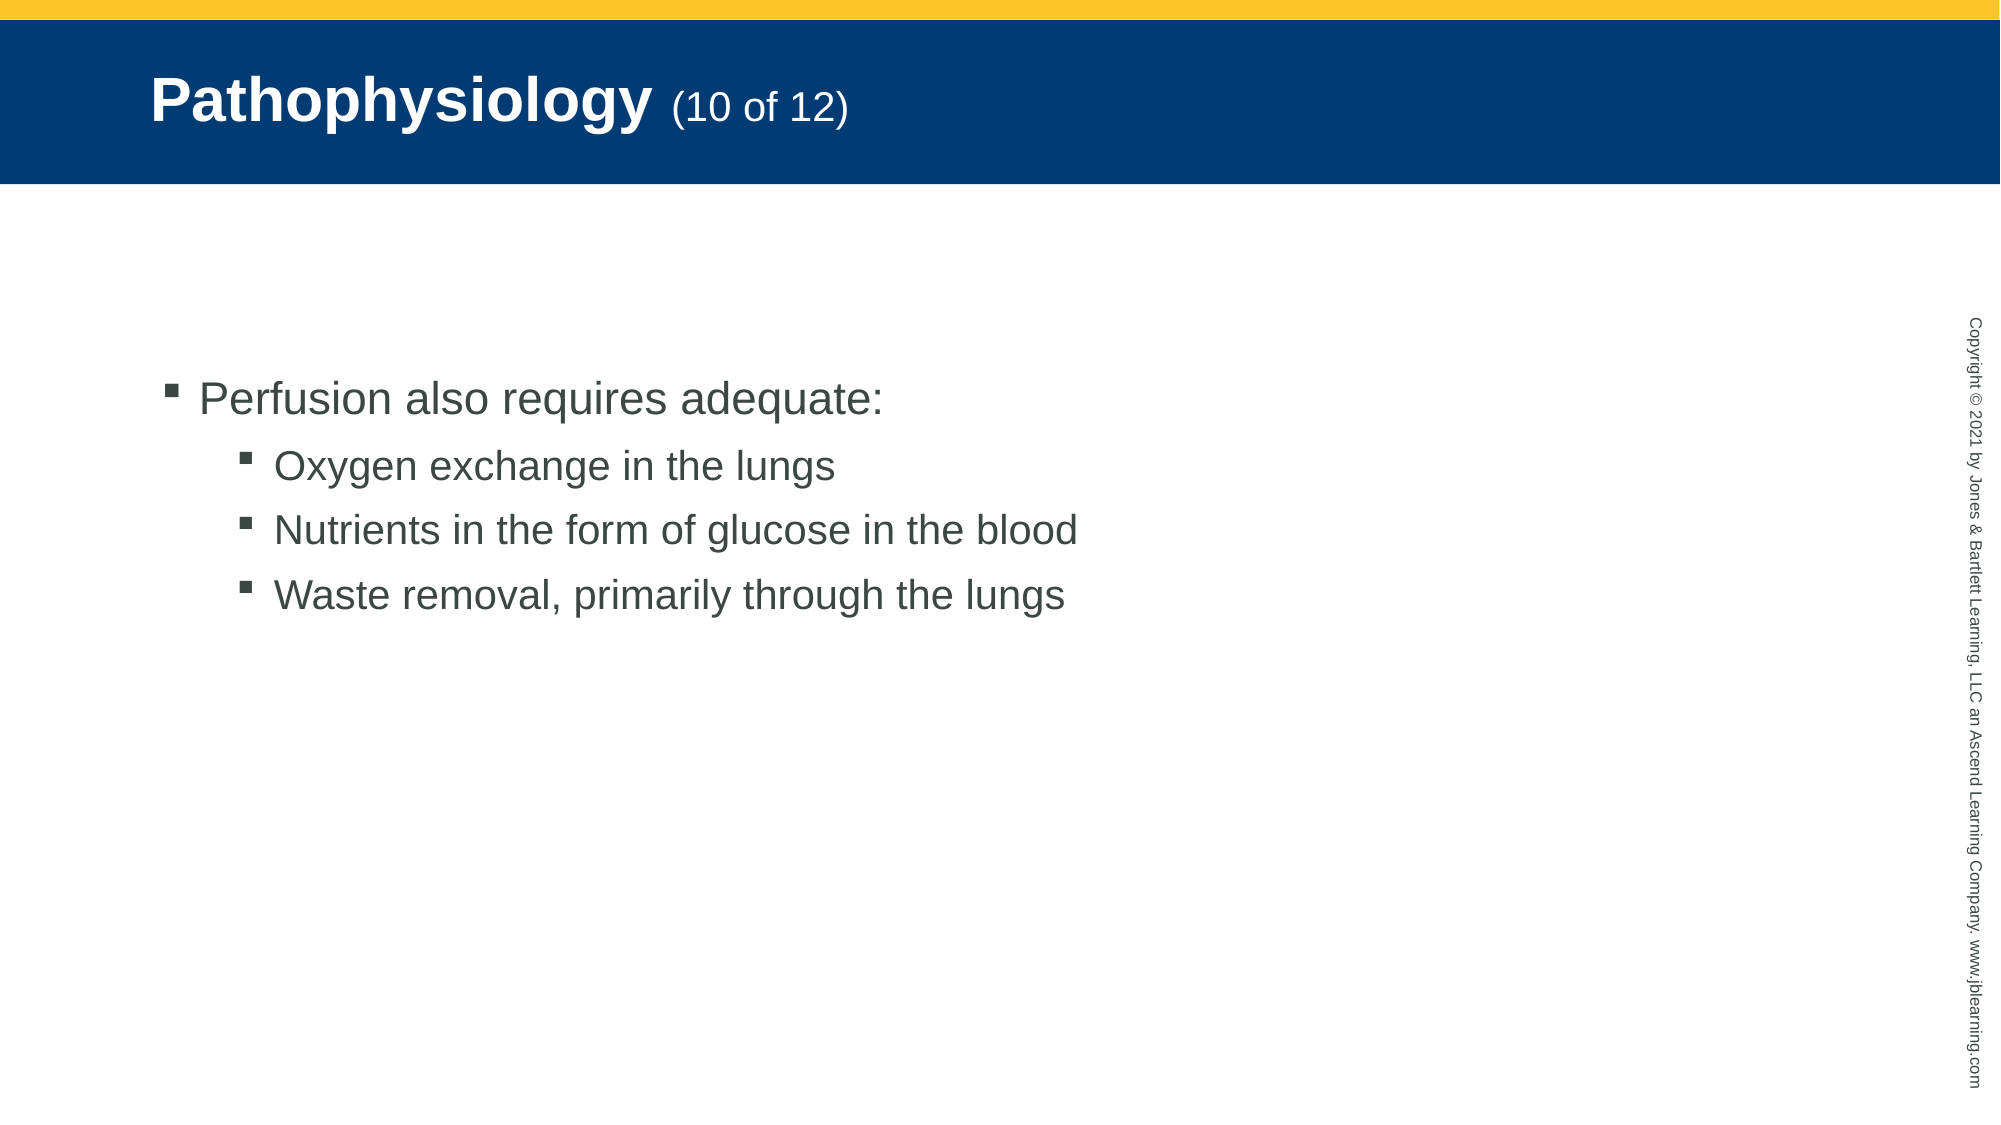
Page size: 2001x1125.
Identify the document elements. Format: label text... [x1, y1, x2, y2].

title Pathophysiology (10 of 12) [0, 19, 2000, 185]
list Perfusion also requires adequate: Oxygen exchange in the lungs Nutrients in the form of glucose in the blood Waste removal, primarily through the lungs [146, 361, 1859, 1016]
